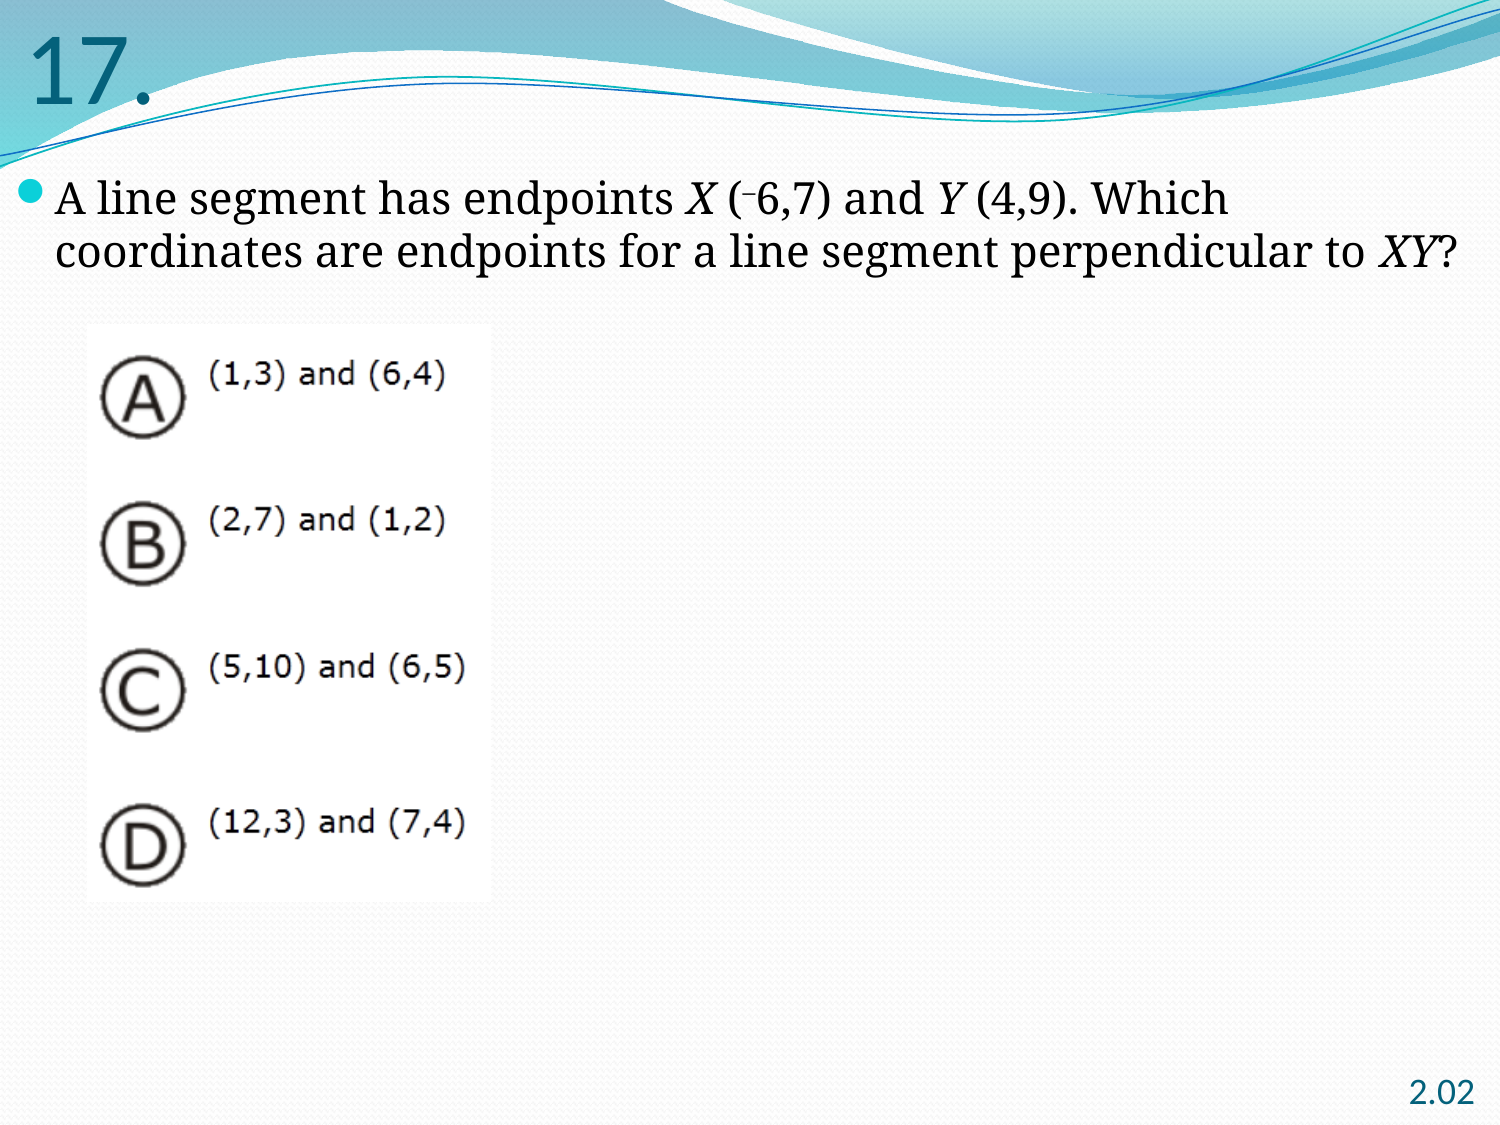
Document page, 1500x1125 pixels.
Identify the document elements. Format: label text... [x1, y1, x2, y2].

text_box 2.02 [124, 924, 1475, 1113]
list A line segment has endpoints X (–6,7) and Y (4,9). Which coordinates are endpoints for a line segment perpendicular to XY? [0, 162, 1488, 338]
title 17. [24, 0, 1375, 125]
picture [87, 324, 491, 902]
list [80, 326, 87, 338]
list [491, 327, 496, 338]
